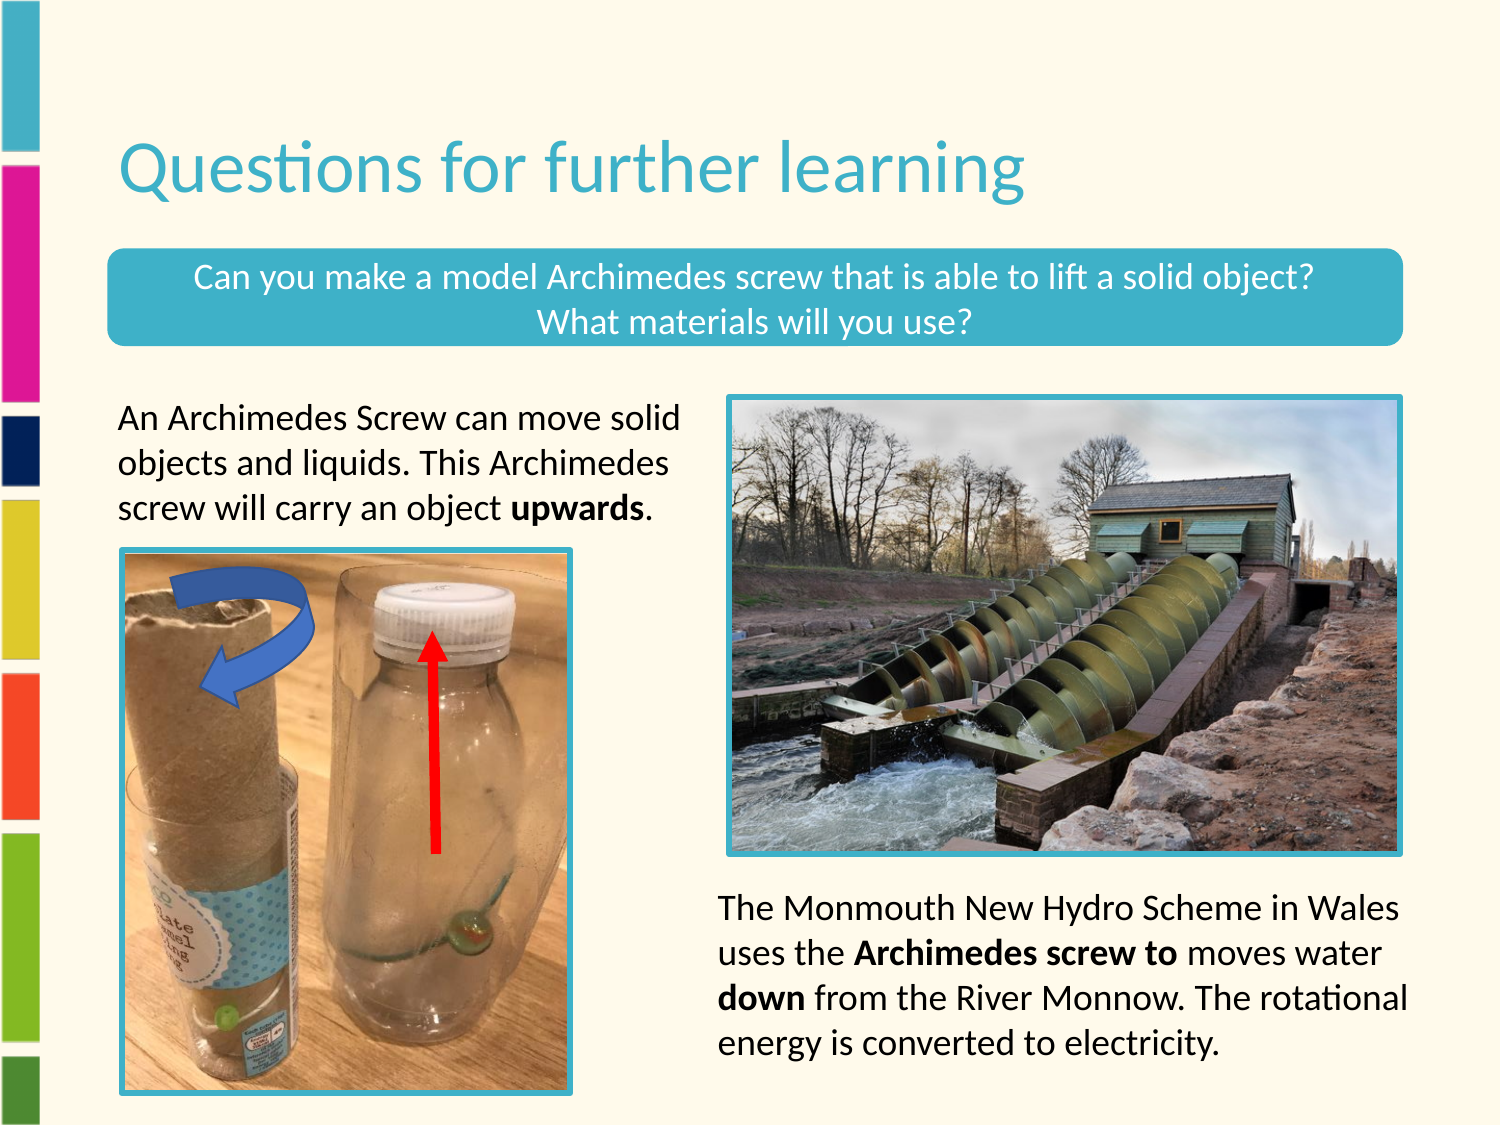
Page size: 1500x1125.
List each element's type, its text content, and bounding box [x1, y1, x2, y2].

text_box The Monmouth New Hydro Scheme in Wales uses the Archimedes screw to moves water down from the River Monnow. The rotational energy is converted to electricity. [702, 875, 1427, 1071]
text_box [432, 630, 436, 854]
picture [2, 1, 39, 1124]
picture [732, 400, 1397, 851]
title Questions for further learning [103, 59, 1397, 278]
picture [77, 554, 615, 1090]
text_box [169, 566, 309, 600]
text_box Can you make a model Archimedes screw that is able to lift a solid object? What materials will you use? [107, 248, 1404, 347]
text_box An Archimedes Screw can move solid objects and liquids. This Archimedes screw will carry an object upwards. [102, 385, 743, 536]
